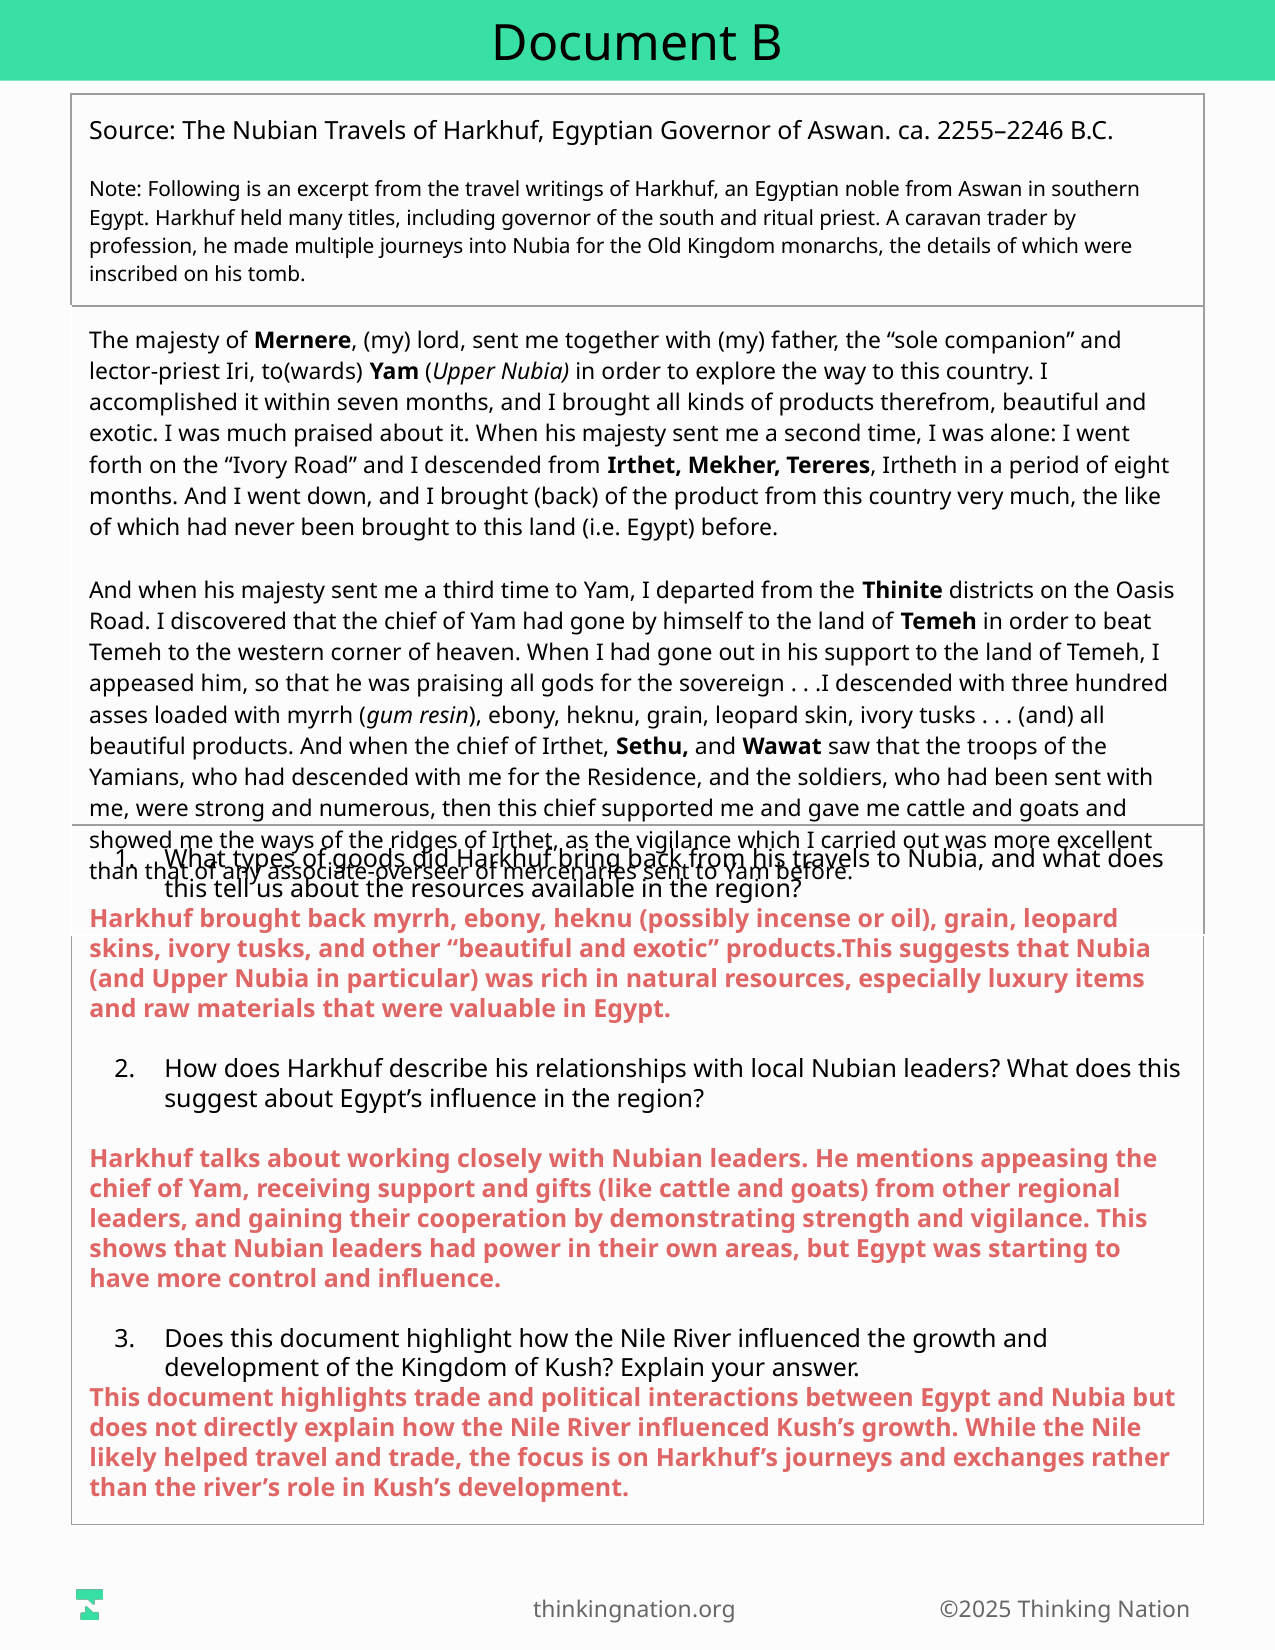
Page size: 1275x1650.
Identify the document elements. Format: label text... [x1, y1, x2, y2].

text_box ©2025 Thinking Nation [904, 1578, 1207, 1630]
table_cell The majesty of Mernere, (my) lord, sent me together with (my) father, the “sole companion” and lector-priest Iri, to(wards) Yam (Upper Nubia) in order to explore the way to this country. I accomplished it within seven months, and I brought all kinds of products therefrom, beautiful and exotic. I was much praised about it. When his majesty sent me a second time, I was alone: I went forth on the “Ivory Road” and I descended from Irthet, Mekher, Tereres, Irtheth in a period of eight months. And I went down, and I brought (back) of the product from this country very much, the like of which had never been brought to this land (i.e. Egypt) before. And when his majesty sent me a third time to Yam, I departed from the Thinite districts on the Oasis Road. I discovered that the chief of Yam had gone by himself to the land of Temeh in order to beat Temeh to the western corner of heaven. When I had gone out in his support to the land of Temeh, I appeased him, so that he was praising all gods for the sovereign . . .I descended with three hundred asses loaded with myrrh (gum resin), ebony, heknu, grain, leopard skin, ivory tusks . . . (and) all beautiful products. And when the chief of Irthet, Sethu, and Wawat saw that the troops of the Yamians, who had descended with me for the Residence, and the soldiers, who had been sent with me, were strong and numerous, then this chief supported me and gave me cattle and goats and showed me the ways of the ridges of Irthet, as the vigilance which I carried out was more excellent than that of any associate-overseer of mercenaries sent to Yam before. [72, 307, 1203, 934]
text_box Document B [0, 0, 1275, 81]
text_box thinkingnation.org [483, 1578, 786, 1630]
table_header Source: The Nubian Travels of Harkhuf, Egyptian Governor of Aswan. ca. 2255–2246 B.C. Note: Following is an excerpt from the travel writings of Harkhuf, an Egyptian noble from Aswan in southern Egypt. Harkhuf held many titles, including governor of the south and ritual priest. A caravan trader by profession, he made multiple journeys into Nubia for the Old Kingdom monarchs, the details of which were inscribed on his tomb. [72, 95, 1203, 305]
picture [68, 1582, 111, 1626]
text_box What types of goods did Harkhuf bring back from his travels to Nubia, and what does this tell us about the resources available in the region? Harkhuf brought back myrrh, ebony, heknu (possibly incense or oil), grain, leopard skins, ivory tusks, and other “beautiful and exotic” products.This suggests that Nubia (and Upper Nubia in particular) was rich in natural resources, especially luxury items and raw materials that were valuable in Egypt. How does Harkhuf describe his relationships with local Nubian leaders? What does this suggest about Egypt’s influence in the region? Harkhuf talks about working closely with Nubian leaders. He mentions appeasing the chief of Yam, receiving support and gifts (like cattle and goats) from other regional leaders, and gaining their cooperation by demonstrating strength and vigilance. This shows that Nubian leaders had power in their own areas, but Egypt was starting to have more control and influence. Does this document highlight how the Nile River influenced the growth and development of the Kingdom of Kush? Explain your answer. This document highlights trade and political interactions between Egypt and Nubia but does not directly explain how the Nile River influenced Kush’s growth. While the Nile likely helped travel and trade, the focus is on Harkhuf’s journeys and exchanges rather than the river’s role in Kush’s development. [71, 936, 1204, 1525]
